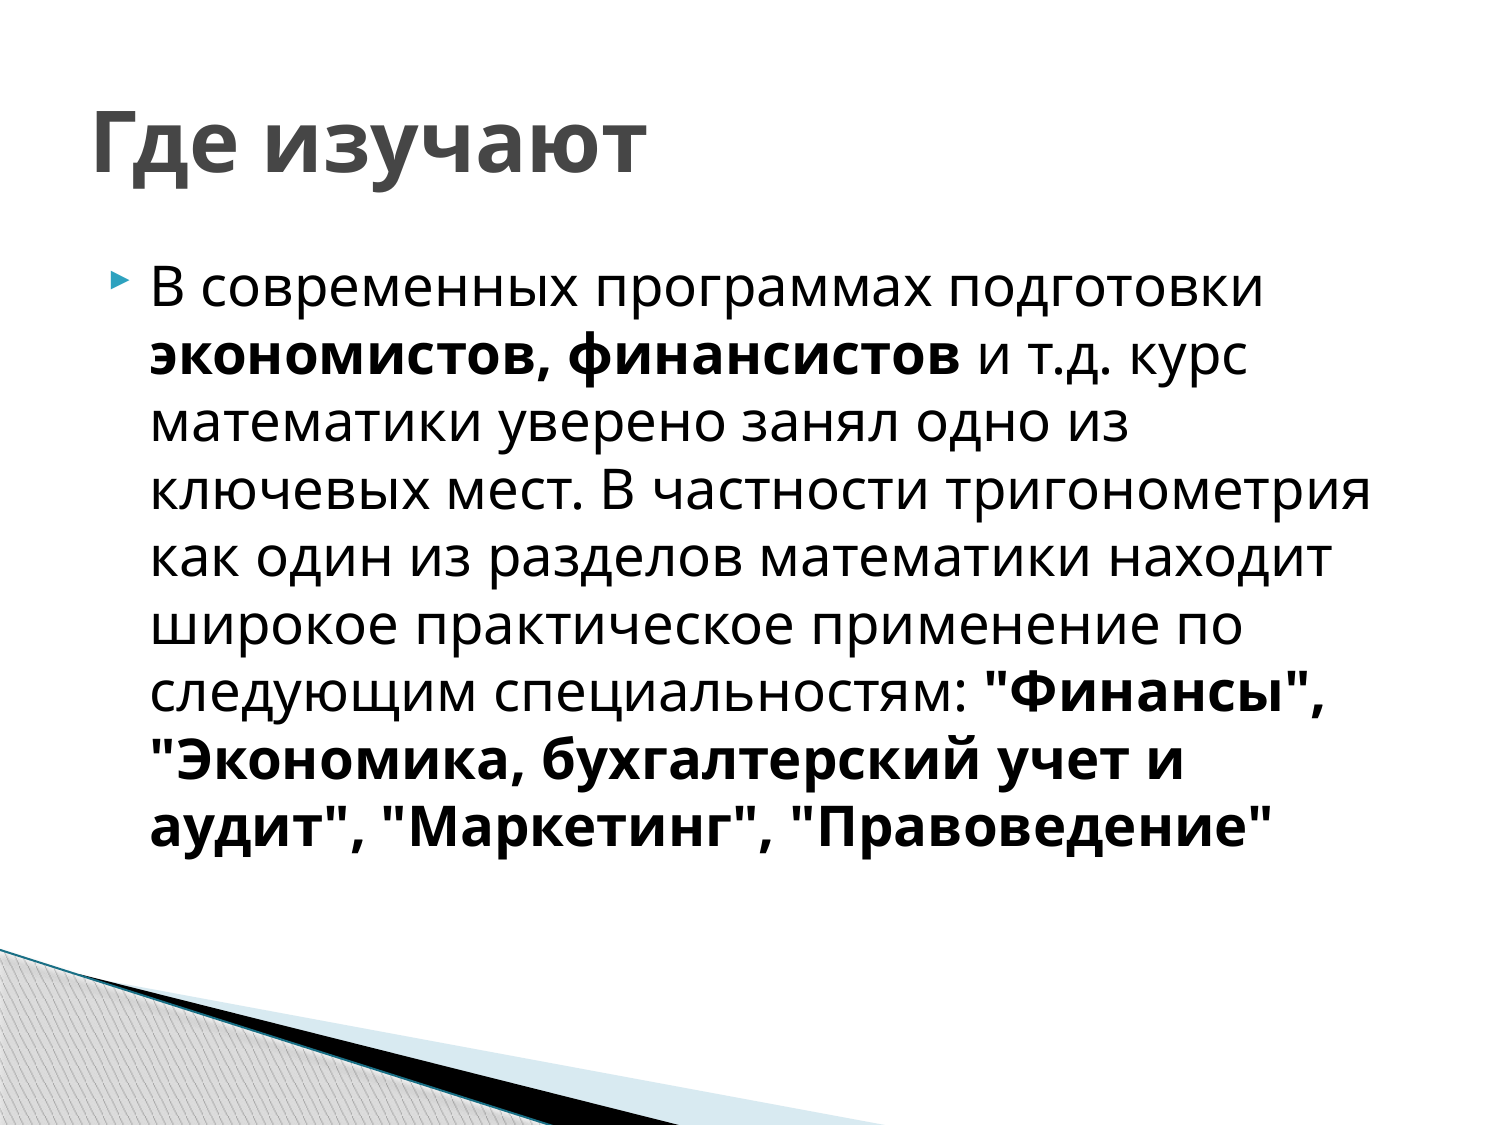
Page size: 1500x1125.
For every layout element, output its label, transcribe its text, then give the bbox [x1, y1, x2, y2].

list В современных программах подготовки экономистов, финансистов и т.д. курс математики уверено занял одно из ключевых мест. В частности тригонометрия как один из разделов математики находит широкое практическое применение по следующим специальностям: "Финансы", "Экономика, бухгалтерский учет и аудит", "Маркетинг", "Правоведение" [75, 243, 1425, 986]
title Где изучают [75, 45, 1425, 233]
